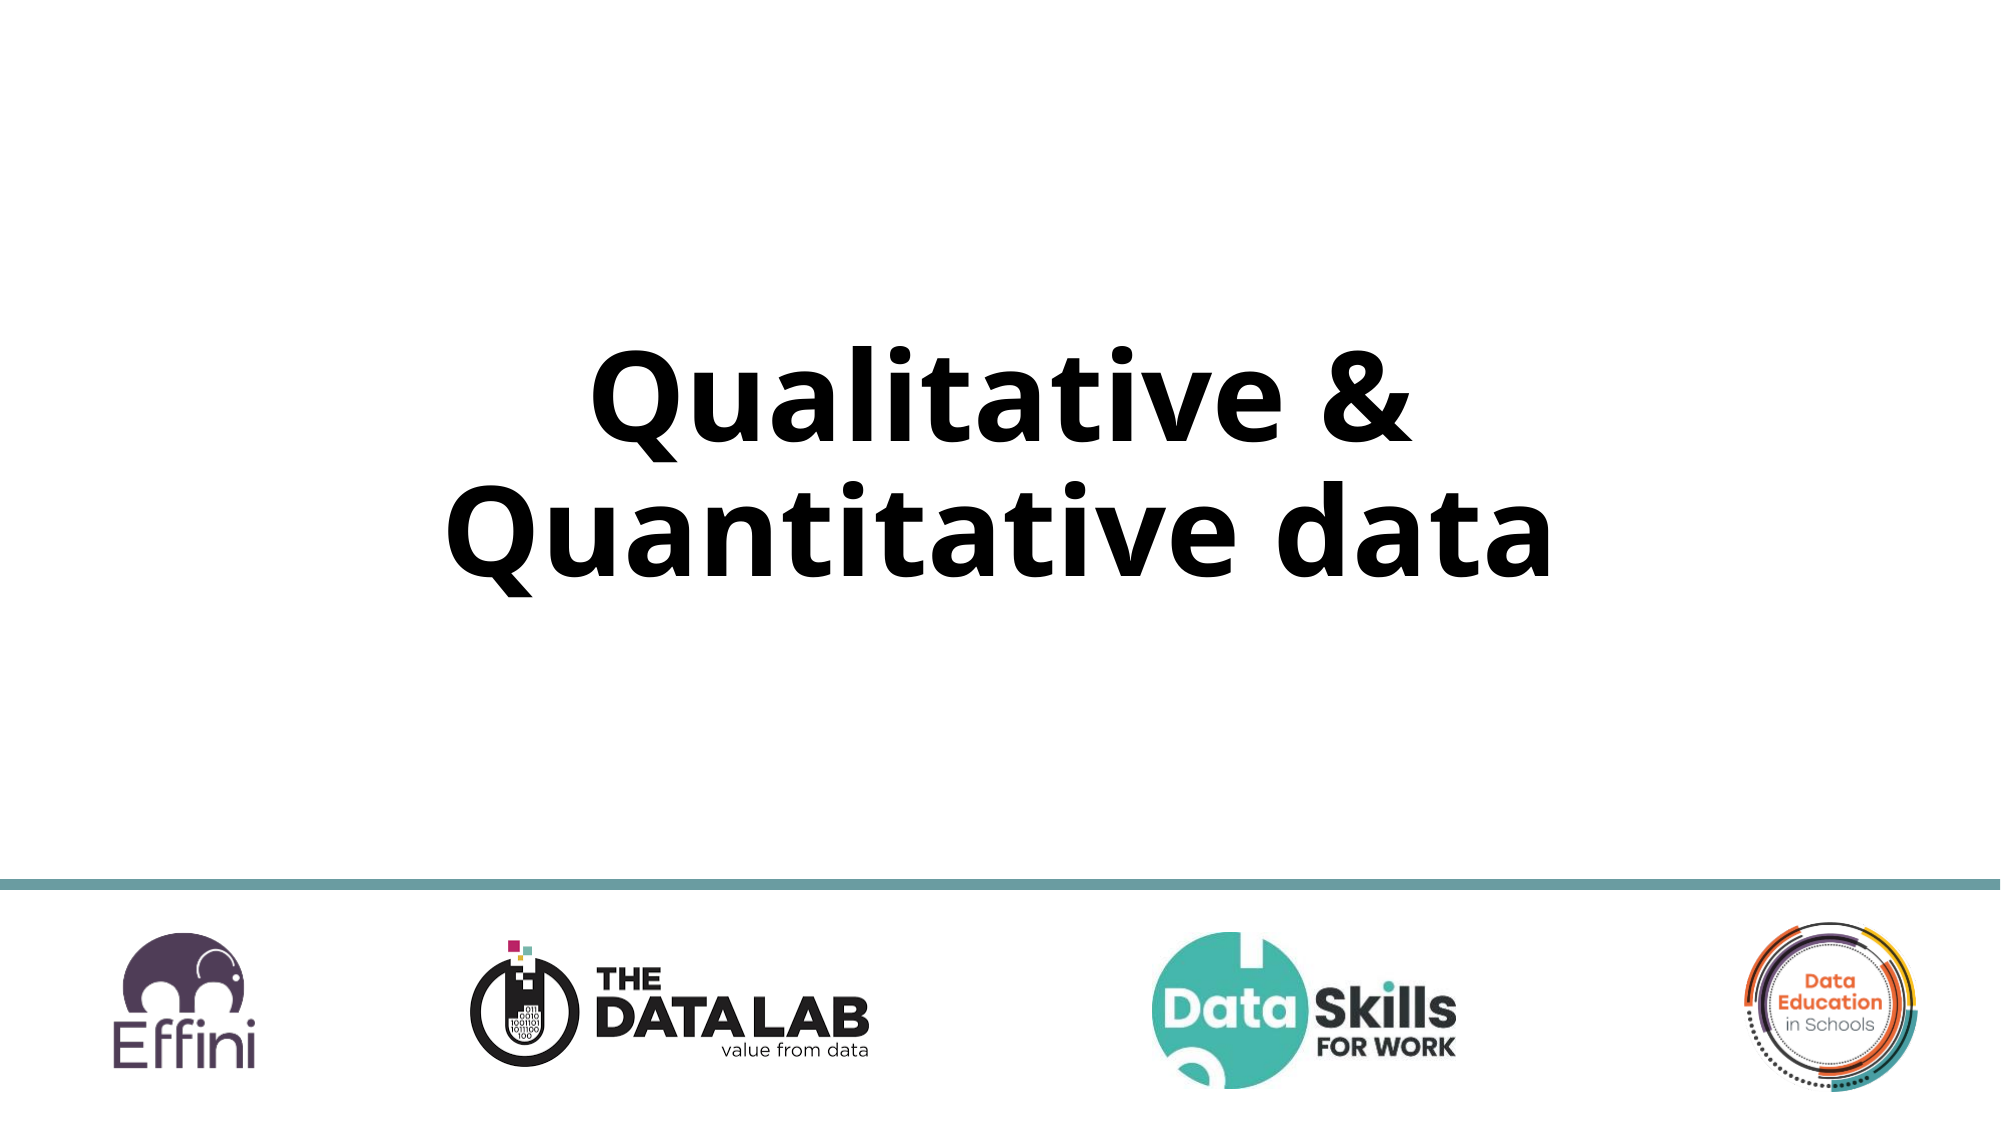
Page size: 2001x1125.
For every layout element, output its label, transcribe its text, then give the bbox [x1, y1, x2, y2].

picture [470, 940, 869, 1067]
picture [1152, 932, 1456, 1089]
picture [1744, 922, 1918, 1092]
title Qualitative & Quantitative data [249, 219, 1750, 611]
picture [91, 922, 277, 1076]
